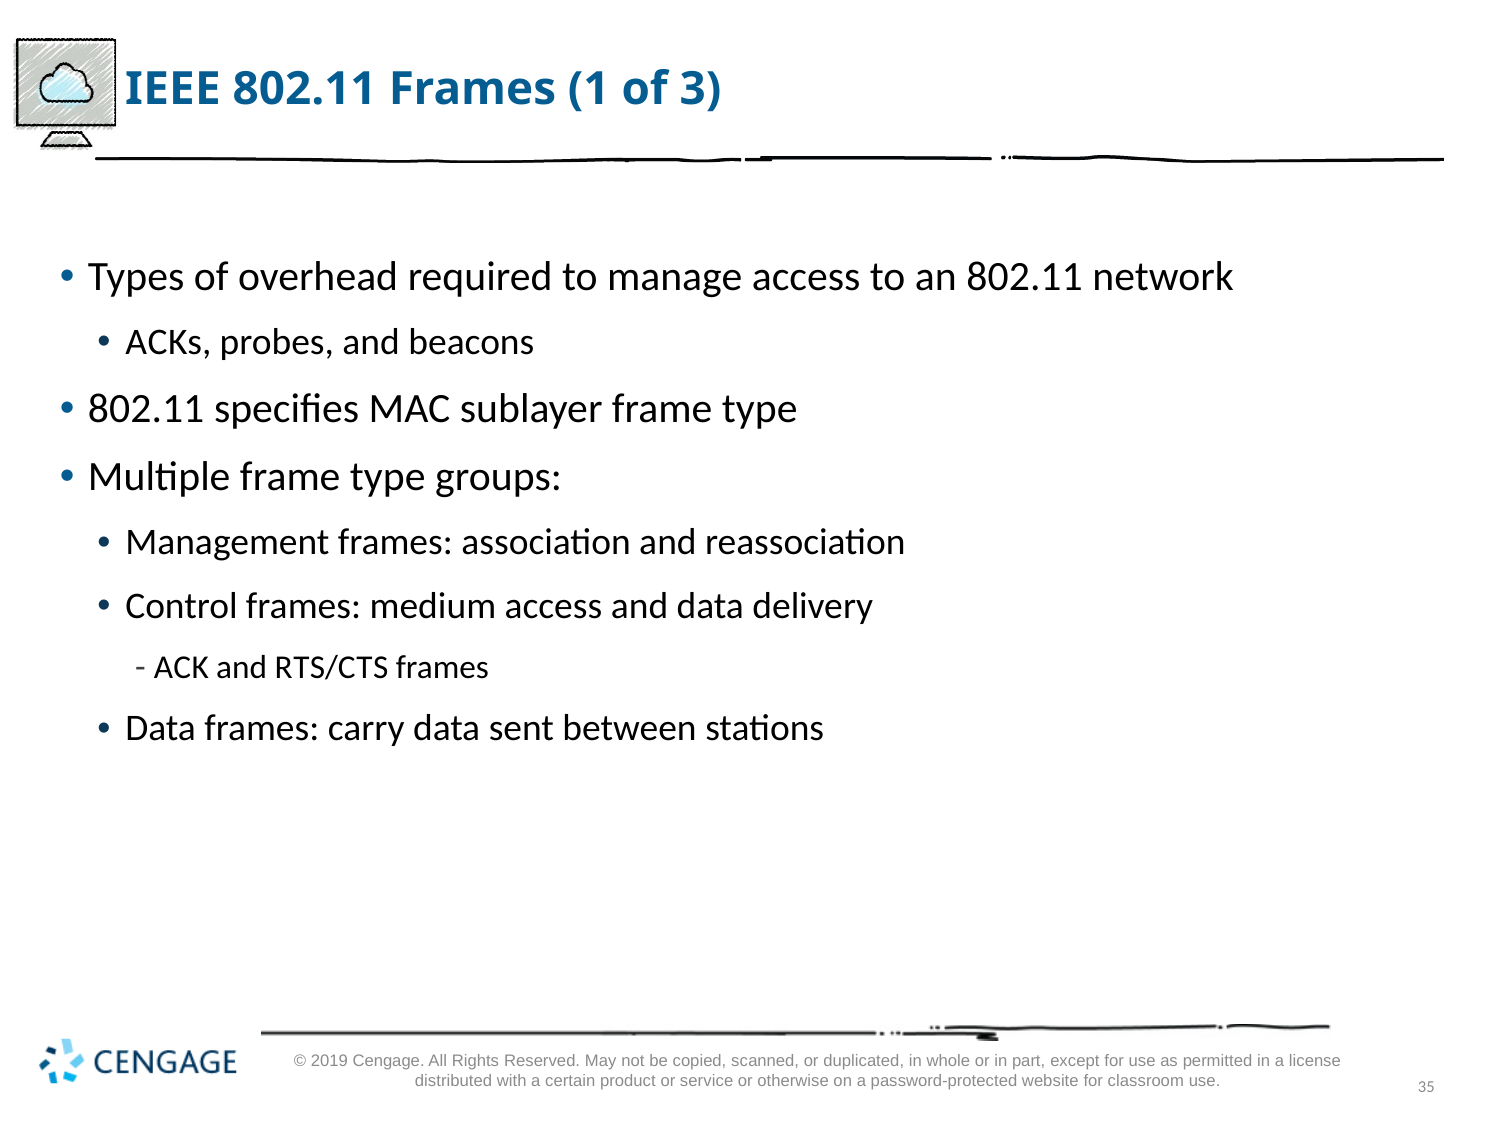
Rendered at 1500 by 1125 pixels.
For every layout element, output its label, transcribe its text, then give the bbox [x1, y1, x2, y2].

picture [261, 1024, 1331, 1041]
picture [13, 36, 117, 151]
footer © 2019 Cengage. All Rights Reserved. May not be copied, scanned, or duplicated, in whole or in part, except for use as permitted in a license distributed with a certain product or service or otherwise on a password-protected website for classroom use. [262, 1050, 1375, 1091]
picture [19, 1025, 249, 1096]
picture [95, 155, 1444, 163]
title I E E E 802.11 Frames (1 of 3) [125, 66, 1442, 116]
list Types of overhead required to manage access to an 802.11 network A C Ks, probes, and beacons 802.11 specifies MAC sublayer frame type Multiple frame type groups: Management frames: association and reassociation Control frames: medium access and data delivery A C K and R T S/C T S frames Data frames: carry data sent between stations [59, 252, 1441, 755]
